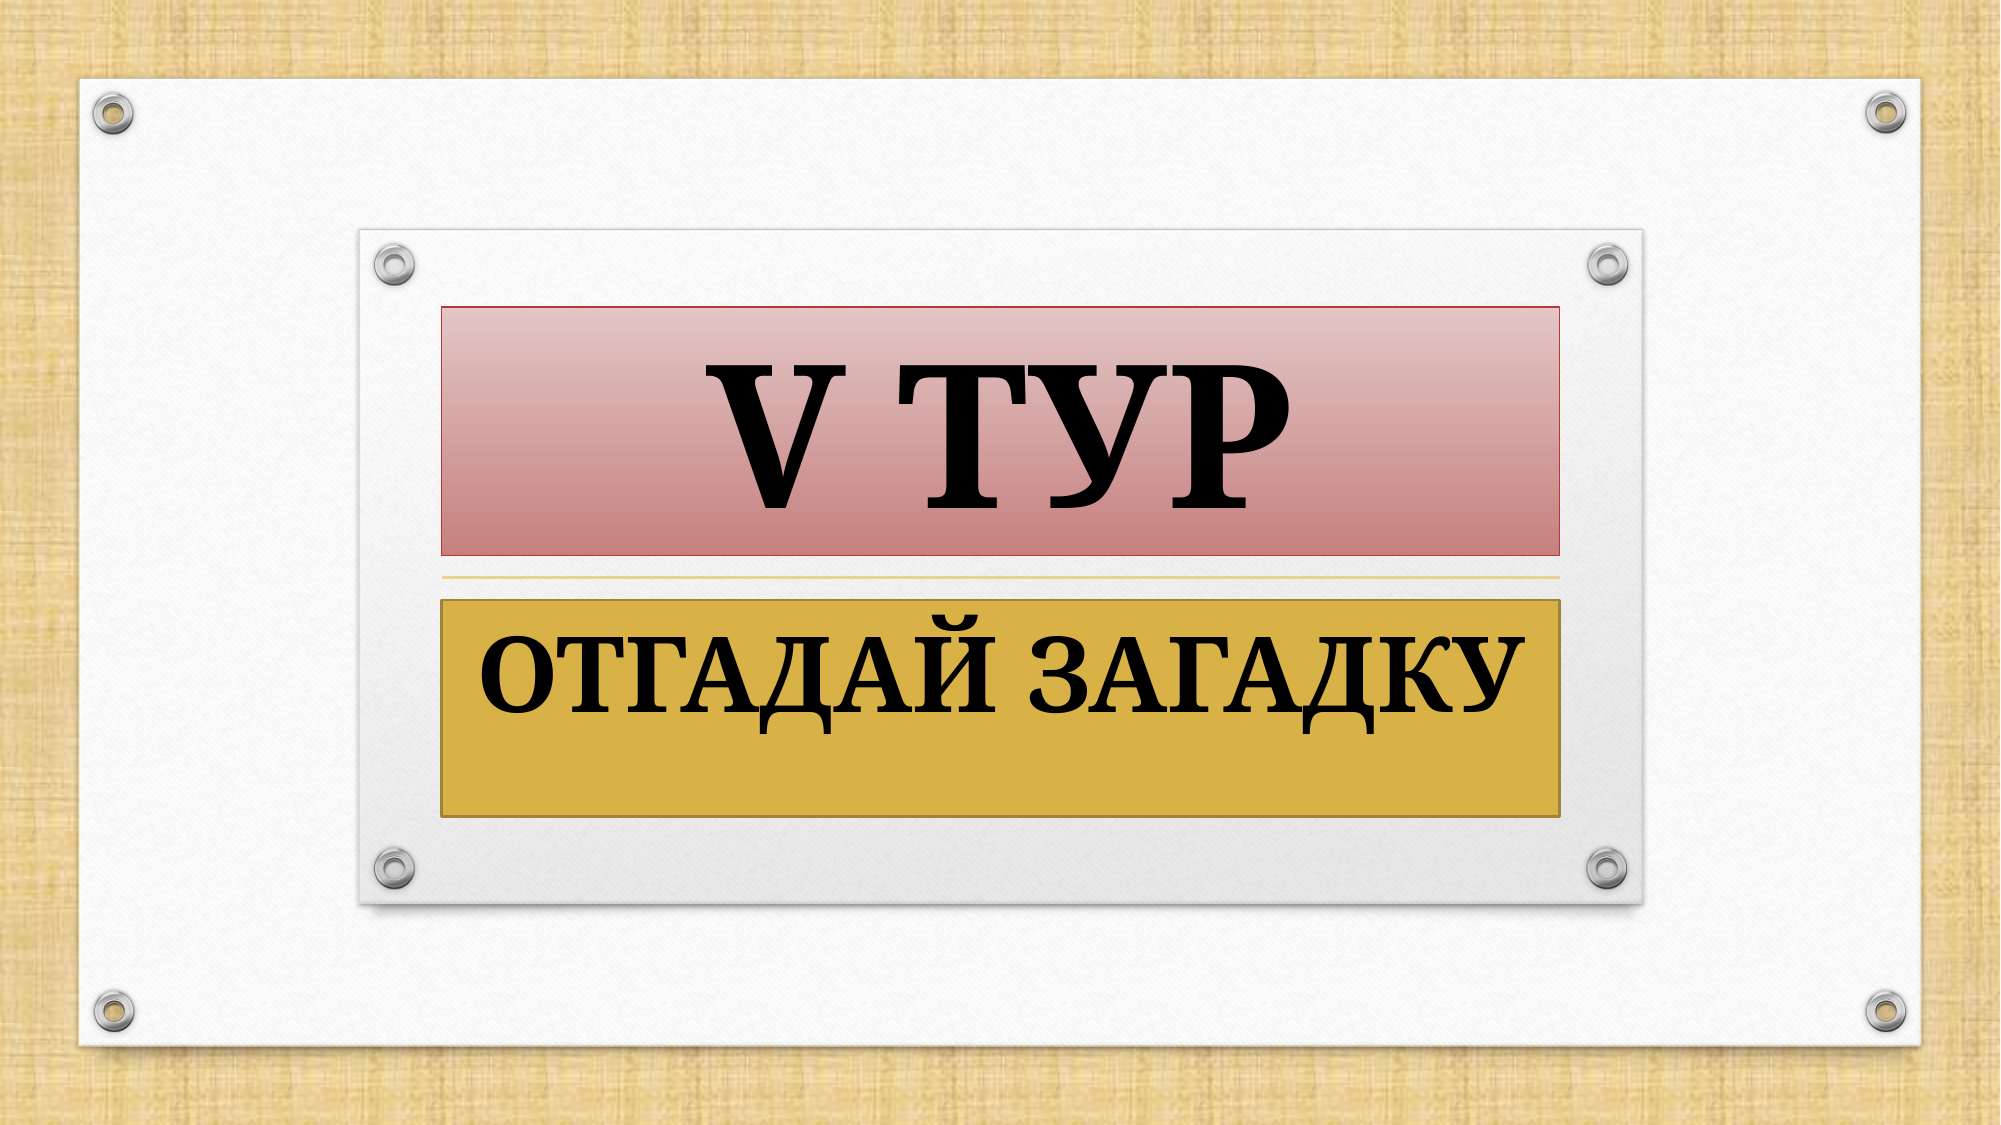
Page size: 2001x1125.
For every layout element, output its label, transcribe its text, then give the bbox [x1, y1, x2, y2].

subtitle ОТГАДАЙ ЗАГАДКУ [440, 599, 1561, 818]
picture [0, 0, 2001, 1125]
title V ТУР [441, 306, 1560, 556]
